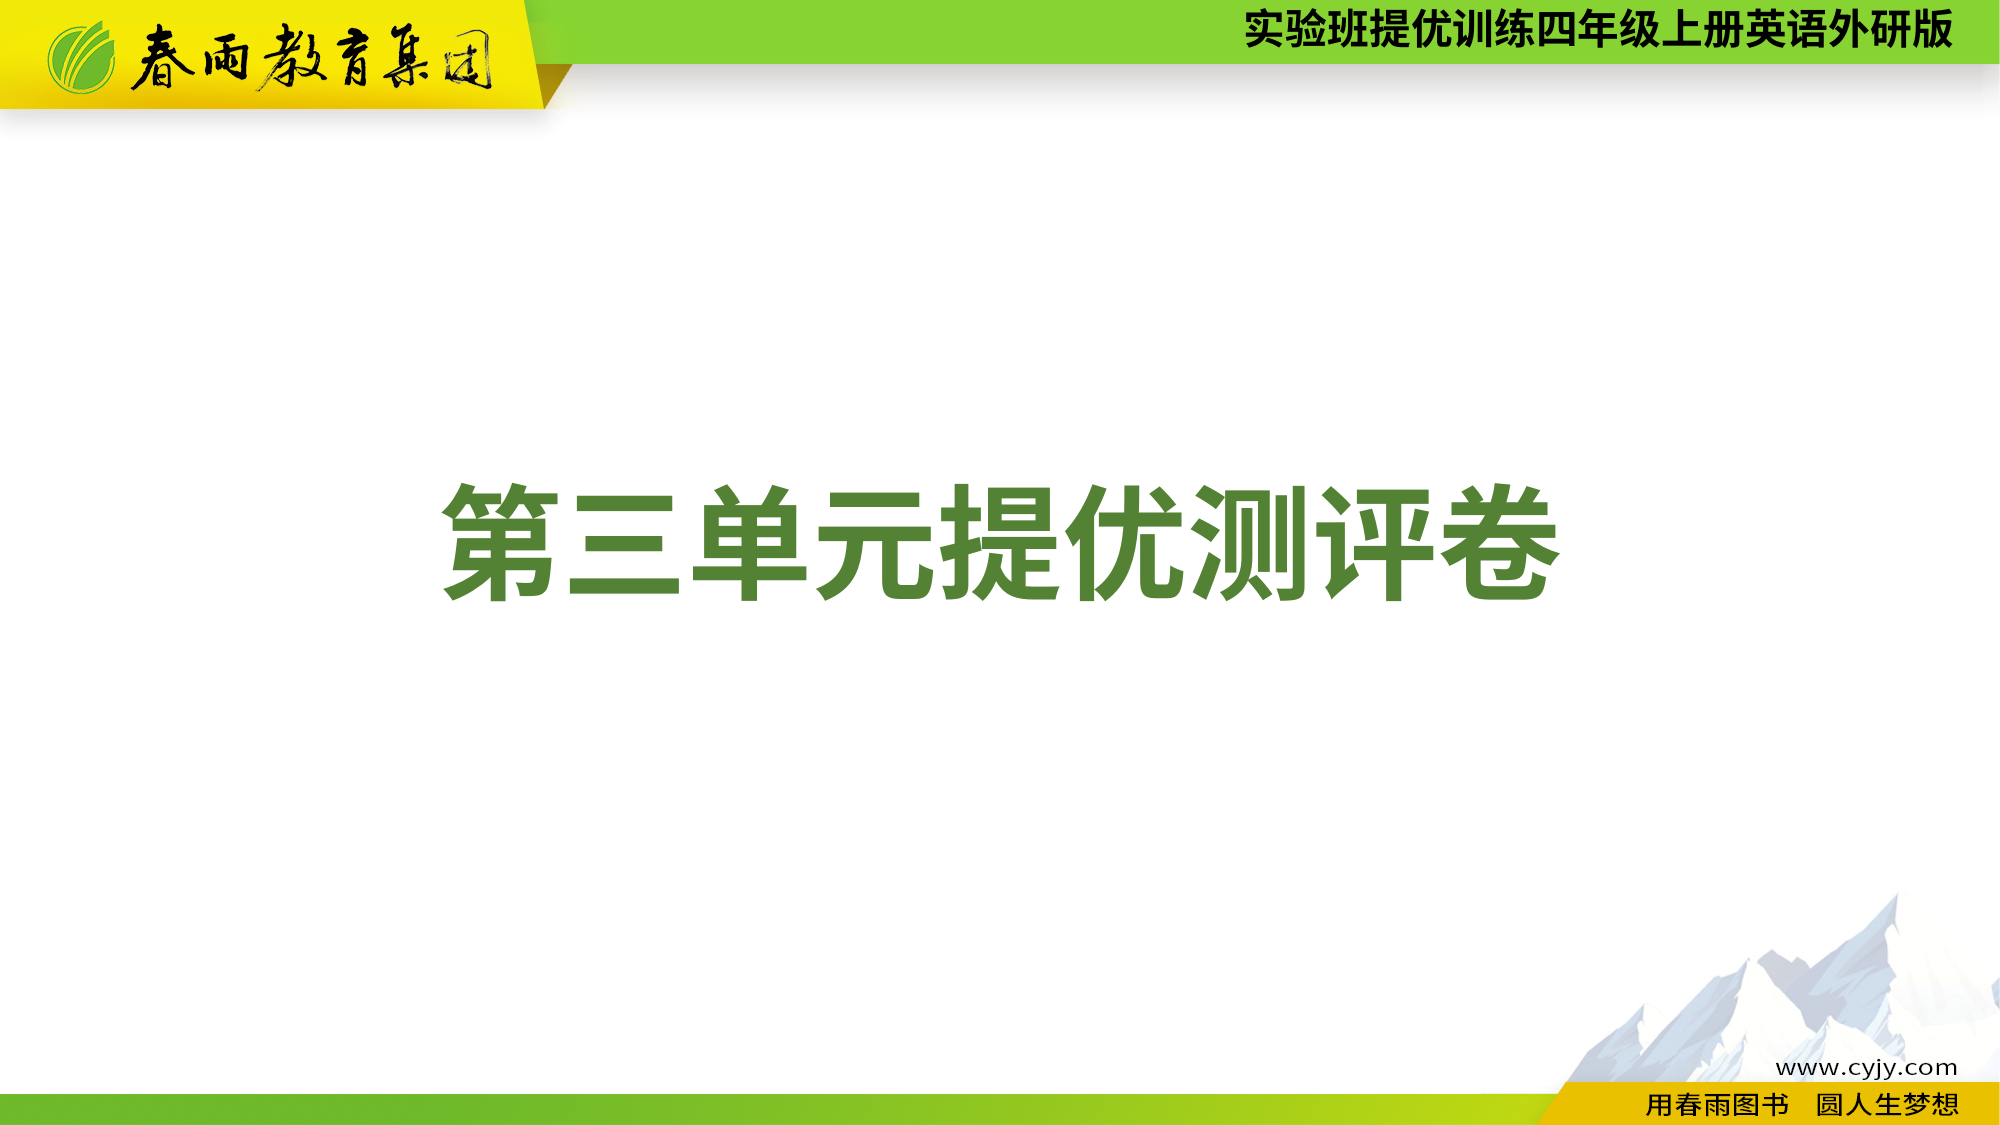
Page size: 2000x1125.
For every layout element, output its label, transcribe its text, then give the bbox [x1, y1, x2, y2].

picture [0, 623, 2000, 1125]
picture [0, 0, 2000, 382]
text_box 第三单元提优测评卷 [0, 382, 2000, 623]
